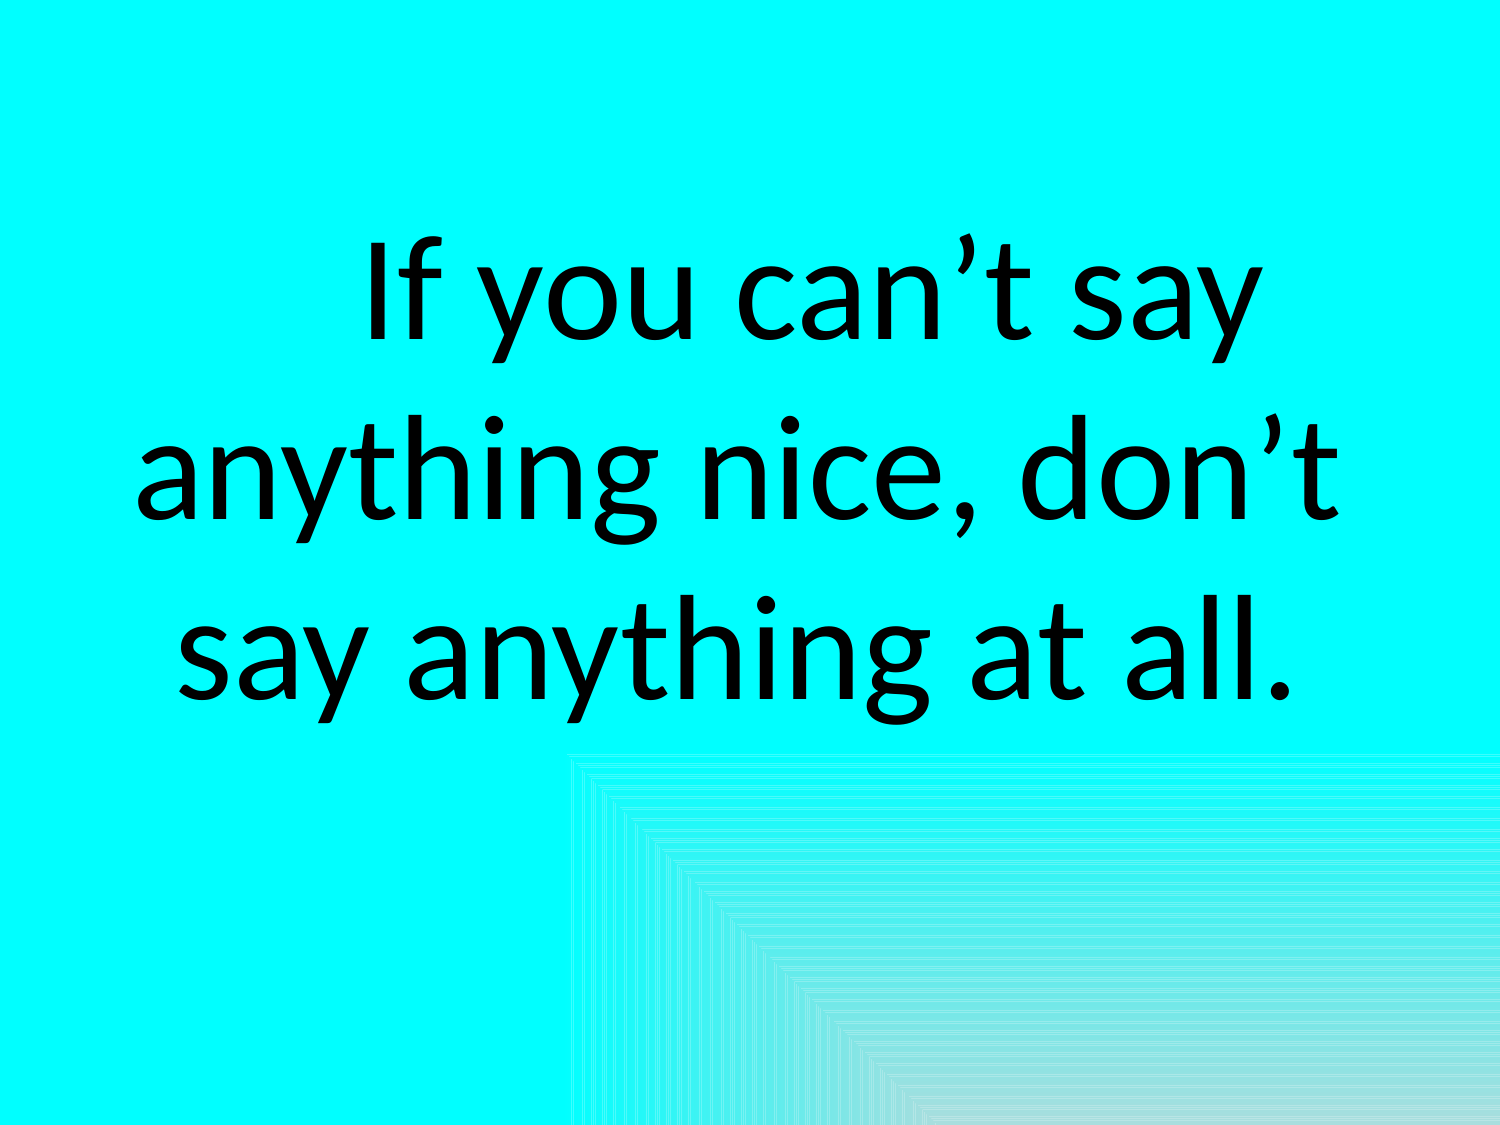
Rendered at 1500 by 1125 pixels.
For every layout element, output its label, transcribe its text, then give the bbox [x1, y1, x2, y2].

title If you can’t say anything nice, don’t say anything at all. [87, 212, 1388, 888]
